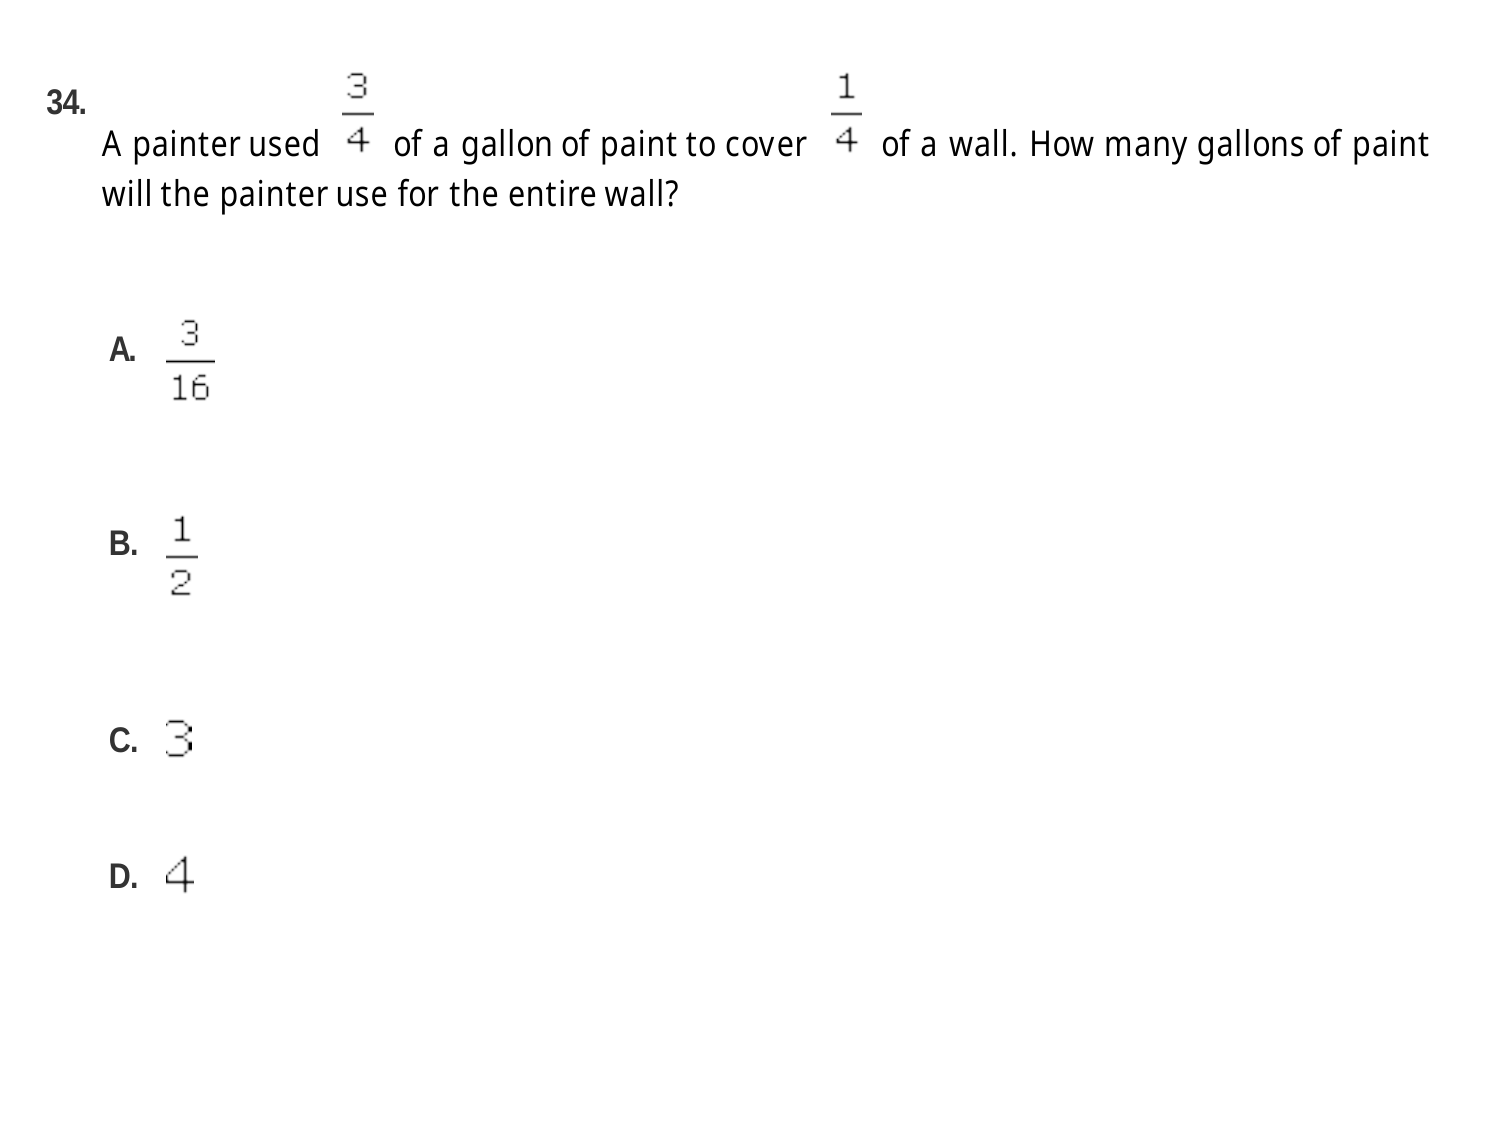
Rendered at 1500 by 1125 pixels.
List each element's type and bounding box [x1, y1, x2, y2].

picture [37, 62, 1451, 1013]
